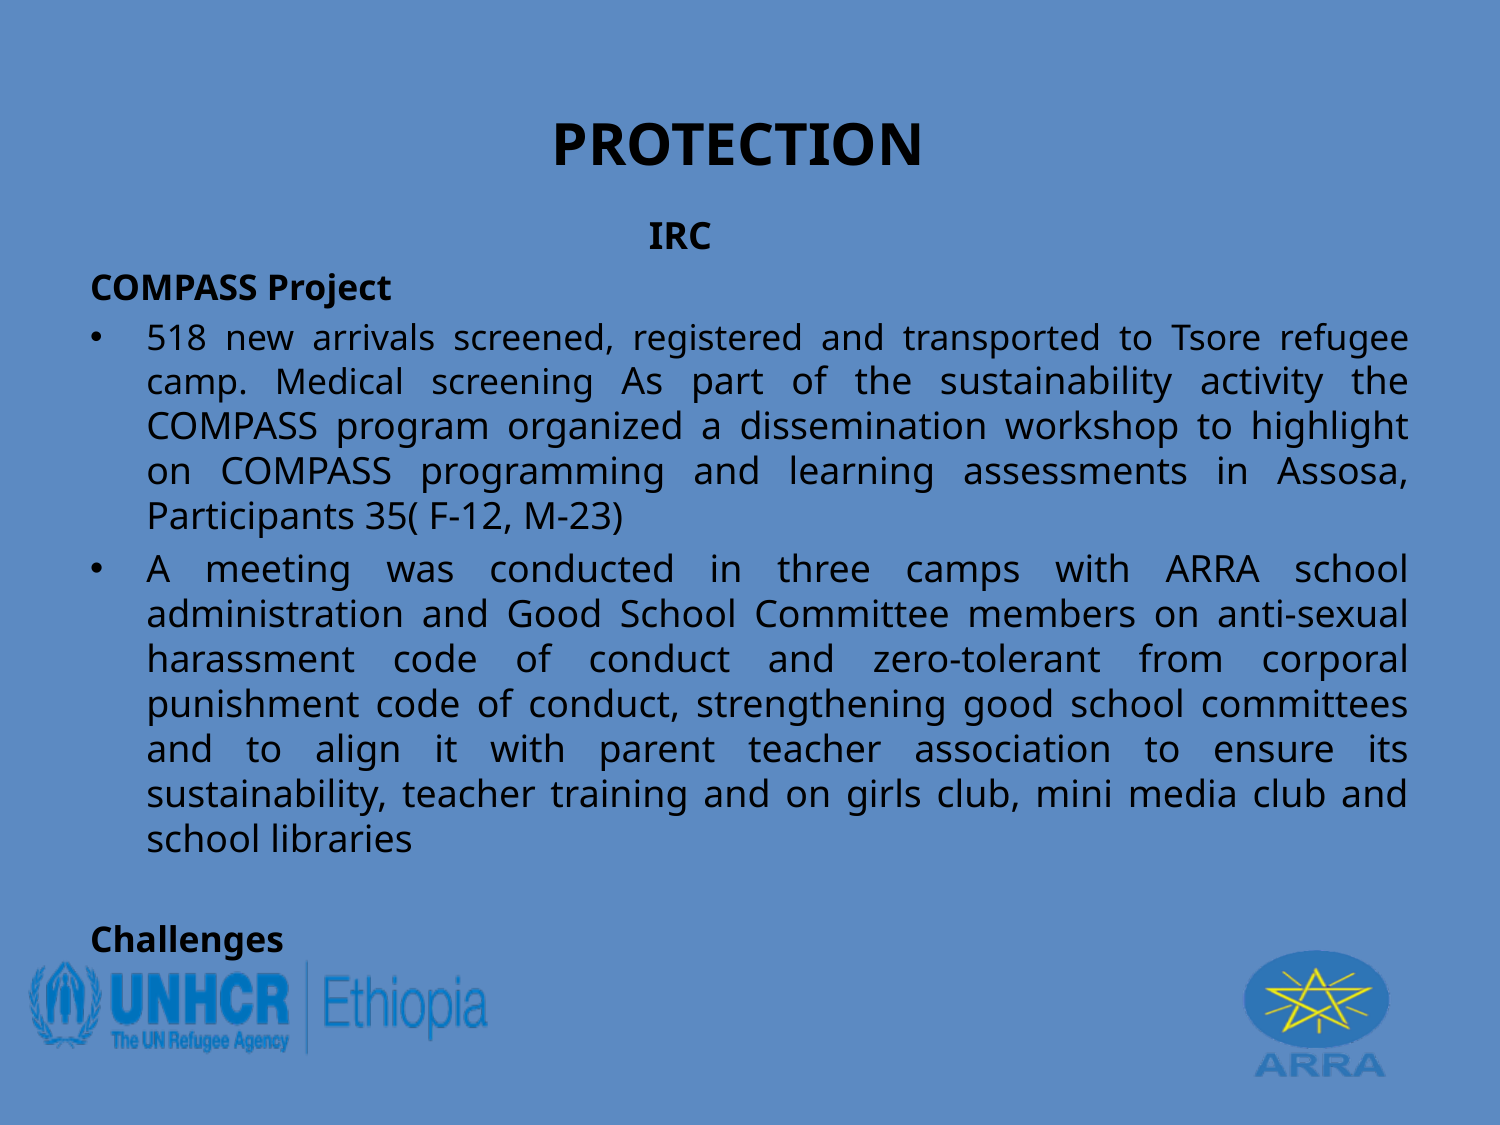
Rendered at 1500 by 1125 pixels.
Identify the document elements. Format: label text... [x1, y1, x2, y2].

title PROTECTION [75, 45, 1425, 200]
picture [0, 912, 488, 1104]
list IRC COMPASS Project 518 new arrivals screened, registered and transported to Tsore refugee camp. Medical screening As part of the sustainability activity the COMPASS program organized a dissemination workshop to highlight on COMPASS programming and learning assessments in Assosa, Participants 35( F-12, M-23) A meeting was conducted in three camps with ARRA school administration and Good School Committee members on anti-sexual harassment code of conduct and zero-tolerant from corporal punishment code of conduct, strengthening good school committees and to align it with parent teacher association to ensure its sustainability, teacher training and on girls club, mini media club and school libraries Challenges [75, 200, 1425, 1005]
picture [1224, 949, 1413, 1104]
